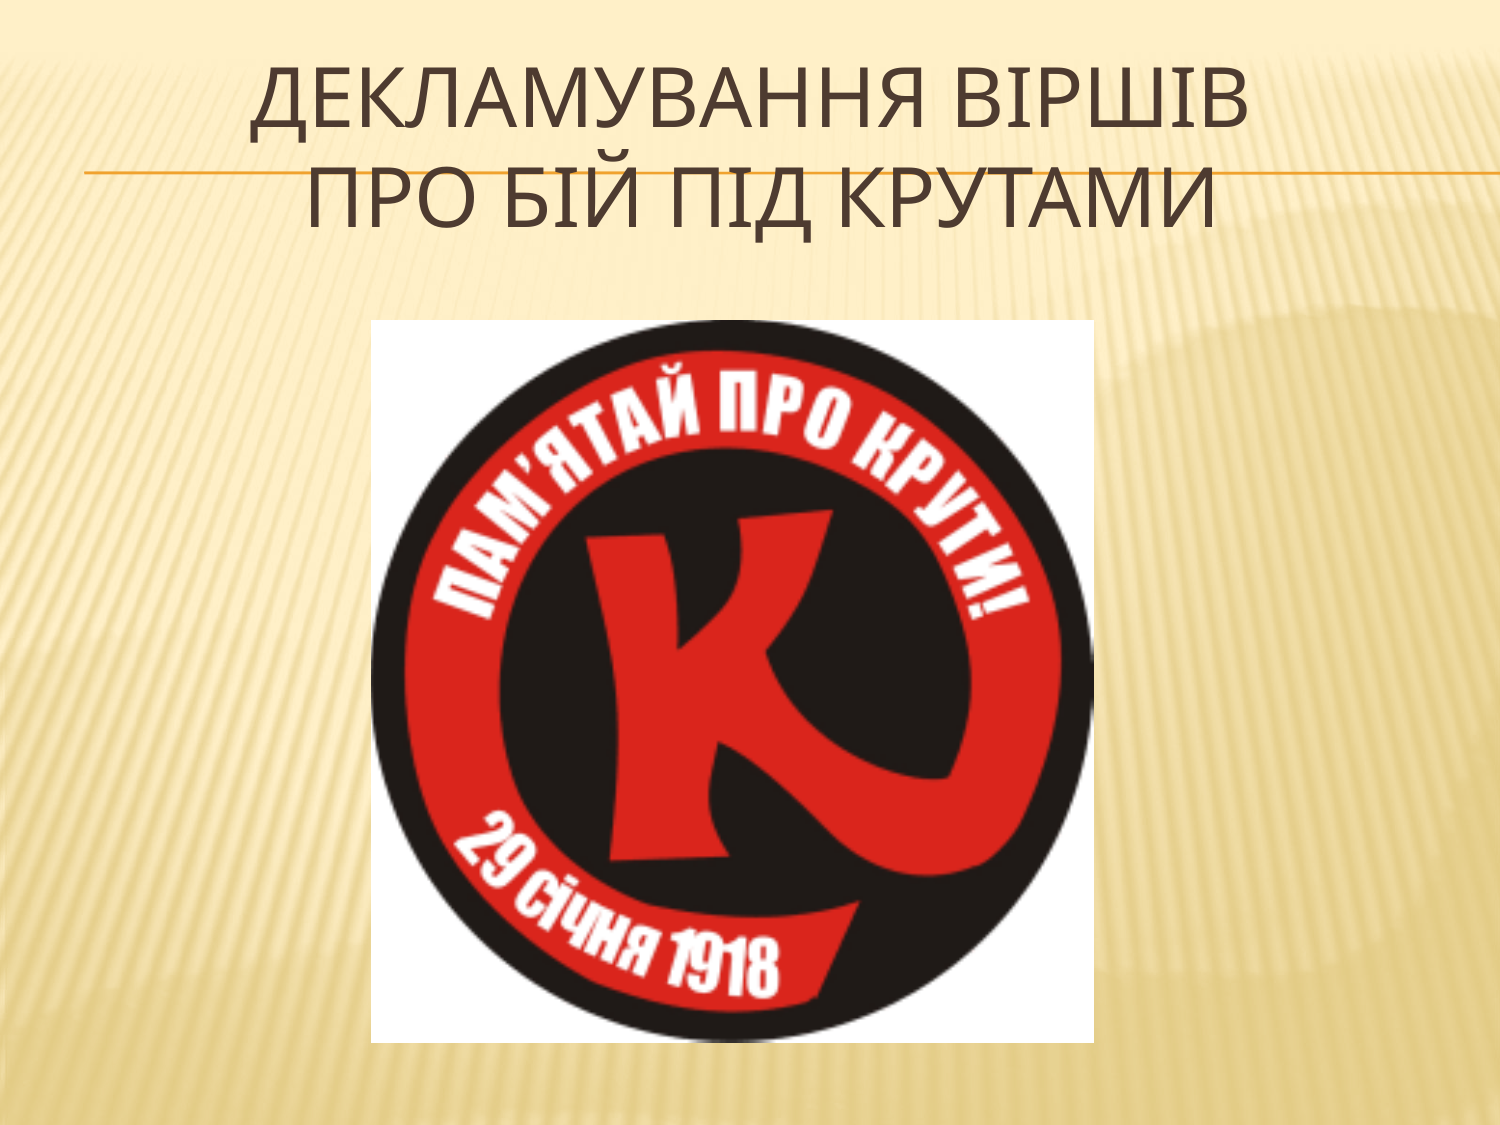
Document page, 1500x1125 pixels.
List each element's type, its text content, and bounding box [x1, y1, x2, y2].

picture [371, 320, 1094, 1043]
title Декламування віршів про бій під Крутами [50, 75, 1475, 213]
